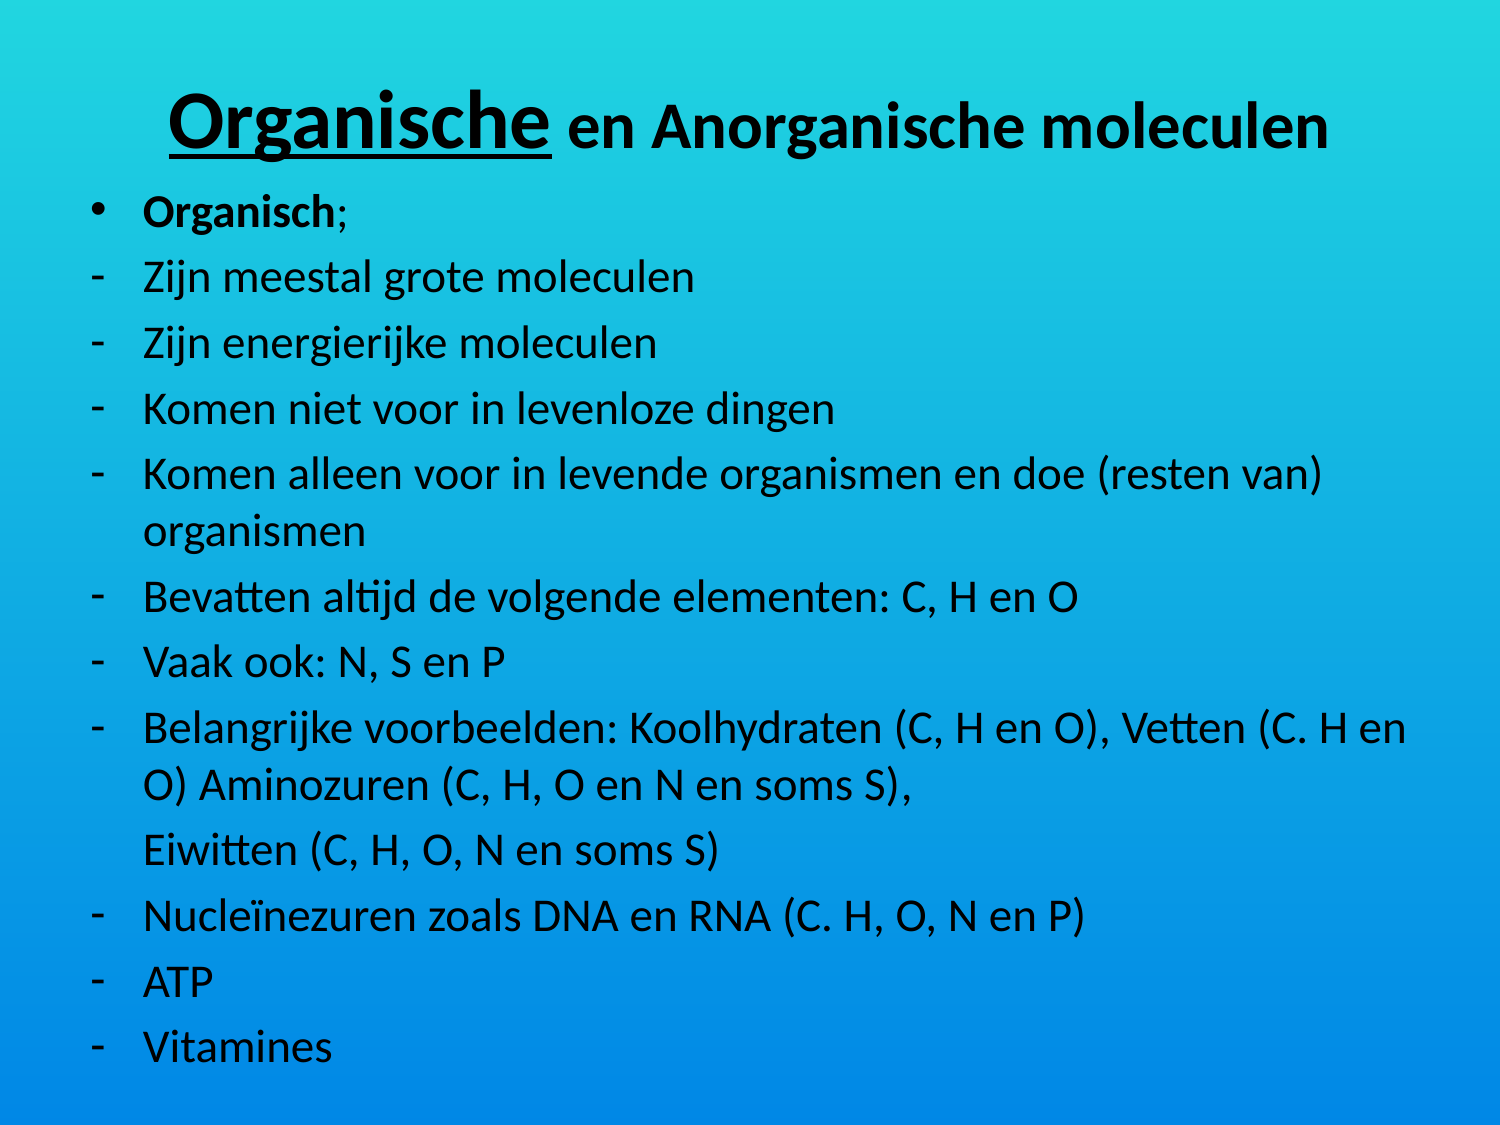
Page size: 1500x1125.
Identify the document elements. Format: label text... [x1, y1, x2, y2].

title Organische en Anorganische moleculen [75, 45, 1425, 172]
list Organisch; Zijn meestal grote moleculen Zijn energierijke moleculen Komen niet voor in levenloze dingen Komen alleen voor in levende organismen en doe (resten van) organismen Bevatten altijd de volgende elementen: C, H en O Vaak ook: N, S en P Belangrijke voorbeelden: Koolhydraten (C, H en O), Vetten (C. H en O) Aminozuren (C, H, O en N en soms S), Eiwitten (C, H, O, N en soms S) Nucleïnezuren zoals DNA en RNA (C. H, O, N en P) ATP Vitamines [75, 172, 1425, 1083]
